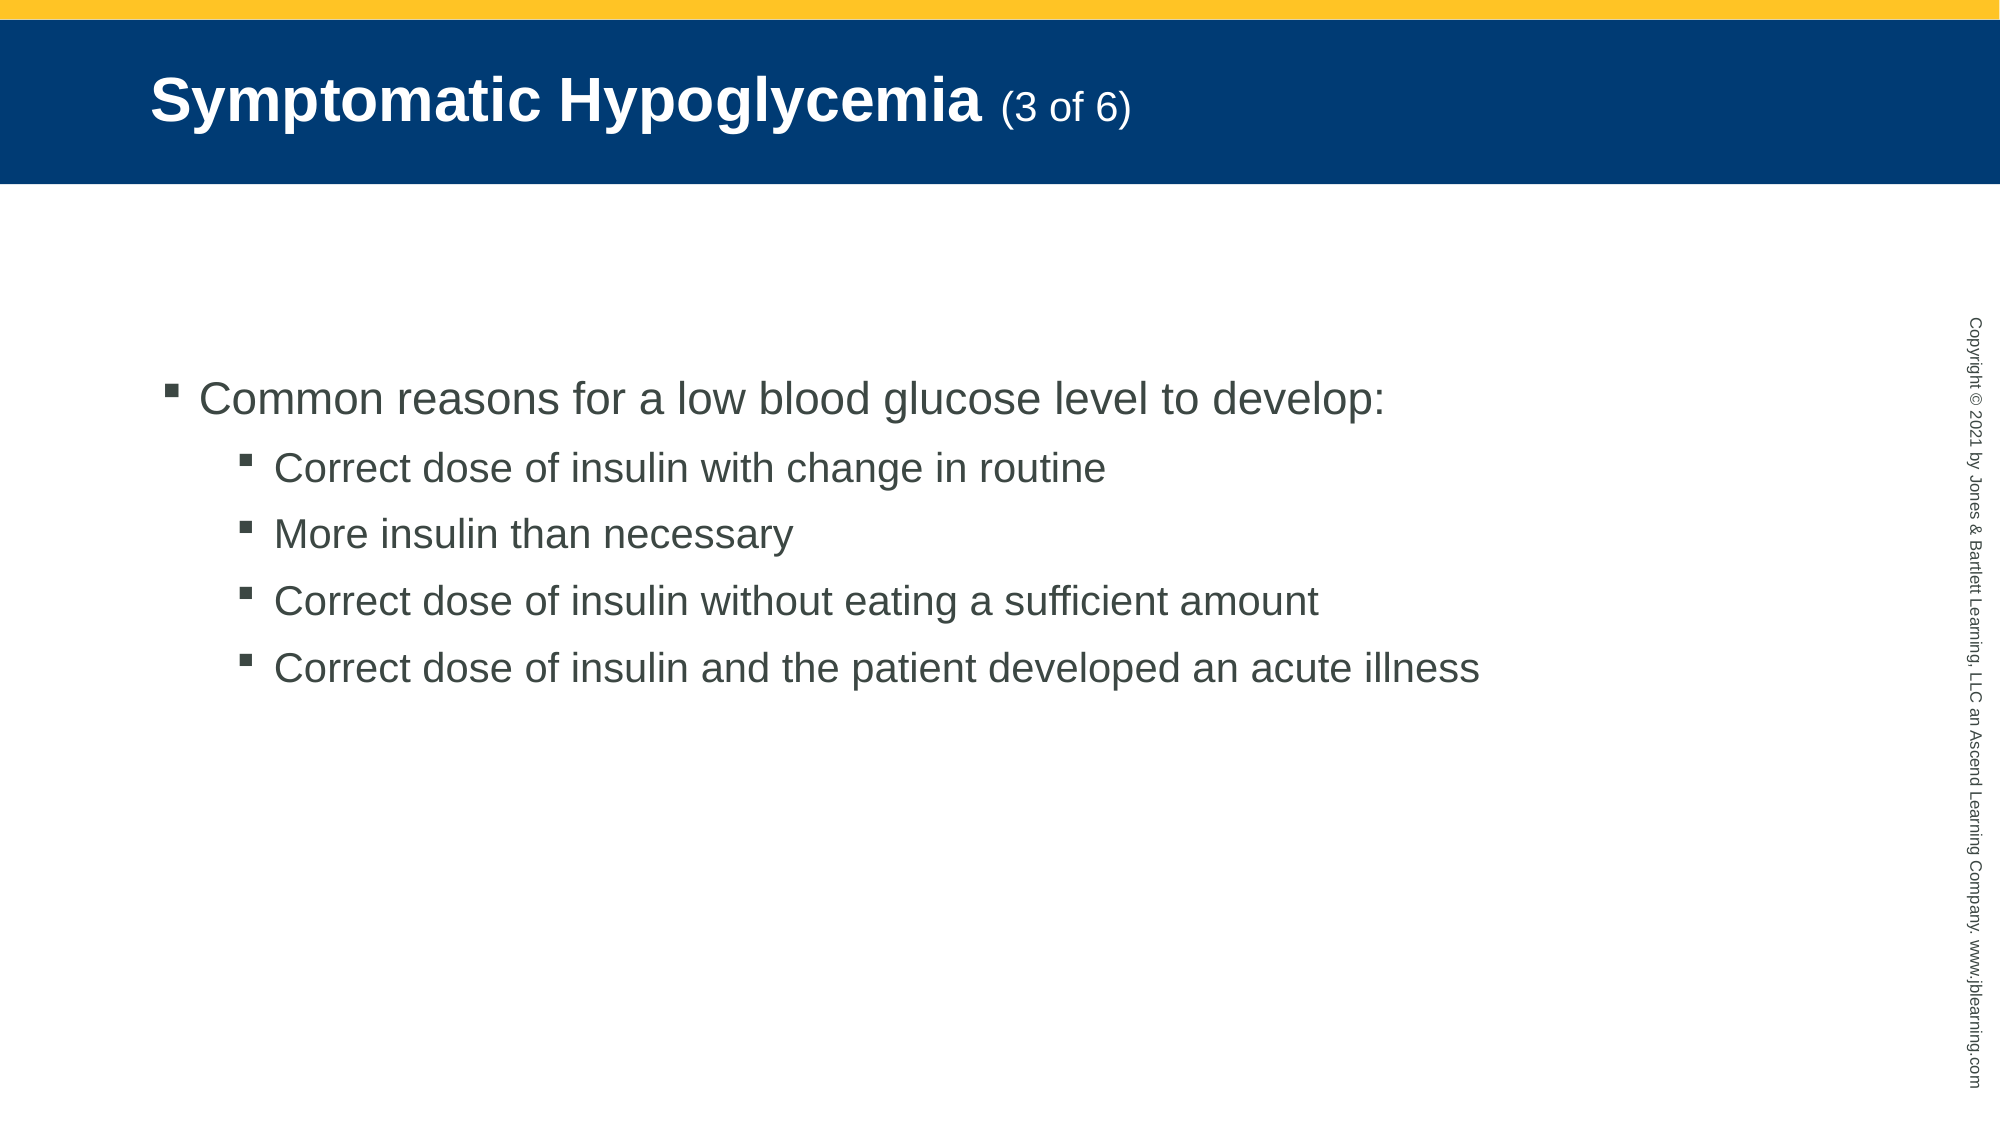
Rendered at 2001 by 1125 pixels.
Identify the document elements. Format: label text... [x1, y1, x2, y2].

list Common reasons for a low blood glucose level to develop: Correct dose of insulin with change in routine More insulin than necessary Correct dose of insulin without eating a sufficient amount Correct dose of insulin and the patient developed an acute illness [146, 361, 1859, 1016]
title Symptomatic Hypoglycemia (3 of 6) [0, 19, 2000, 185]
